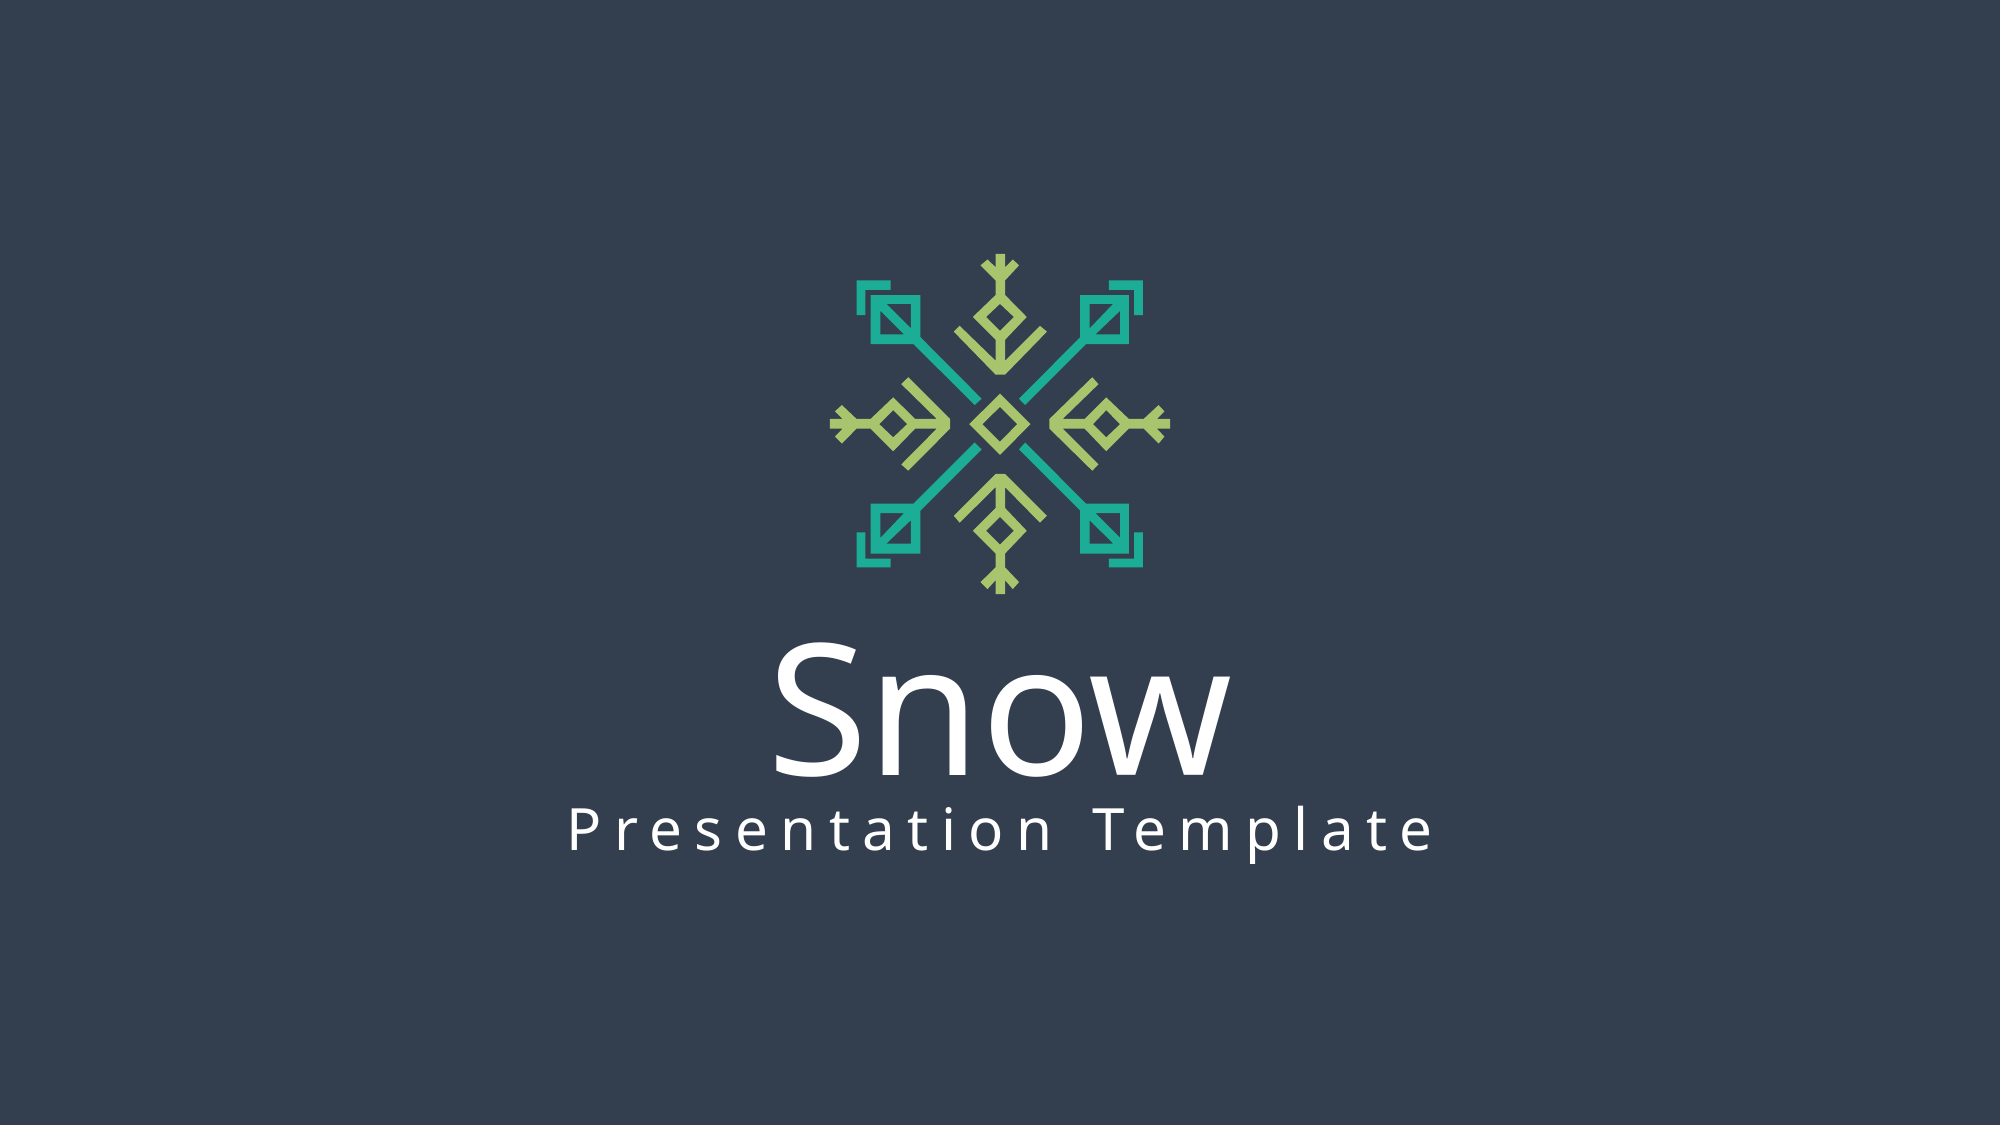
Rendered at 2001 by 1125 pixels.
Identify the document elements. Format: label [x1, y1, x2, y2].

picture [0, 0, 2000, 1125]
text_box [829, 254, 1171, 595]
